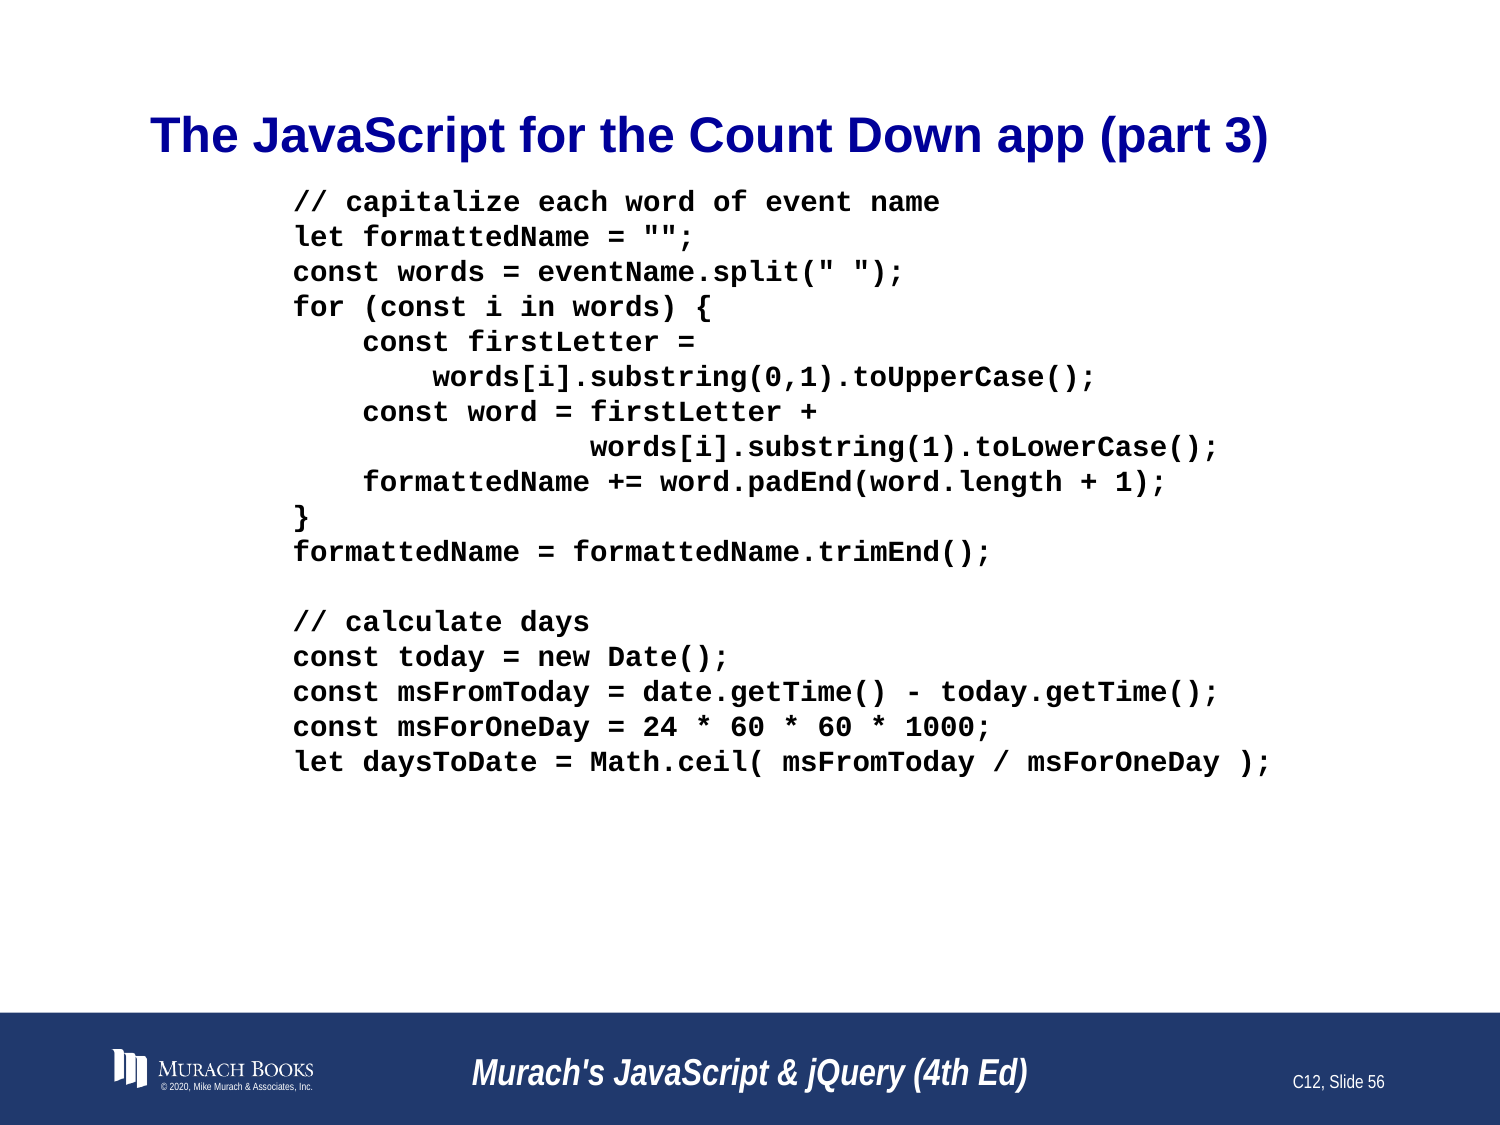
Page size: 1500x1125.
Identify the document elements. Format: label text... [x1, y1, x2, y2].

footer © 2020, Mike Murach & Associates, Inc. [12, 1025, 463, 1100]
title The JavaScript for the Count Down app (part 3) [150, 102, 1350, 164]
list // capitalize each word of event name let formattedName = ""; const words = eventName.split(" "); for (const i in words) { const firstLetter = words[i].substring(0,1).toUpperCase(); const word = firstLetter + words[i].substring(1).toLowerCase(); formattedName += word.padEnd(word.length + 1); } formattedName = formattedName.trimEnd(); // calculate days const today = new Date(); const msFromToday = date.getTime() - today.getTime(); const msForOneDay = 24 * 60 * 60 * 1000; let daysToDate = Math.ceil( msFromToday / msForOneDay ); [137, 174, 1350, 975]
slide_number Murach's JavaScript & jQuery (4th Ed) [463, 1025, 1050, 1100]
slide_number C12, Slide 56 [1087, 1025, 1400, 1100]
